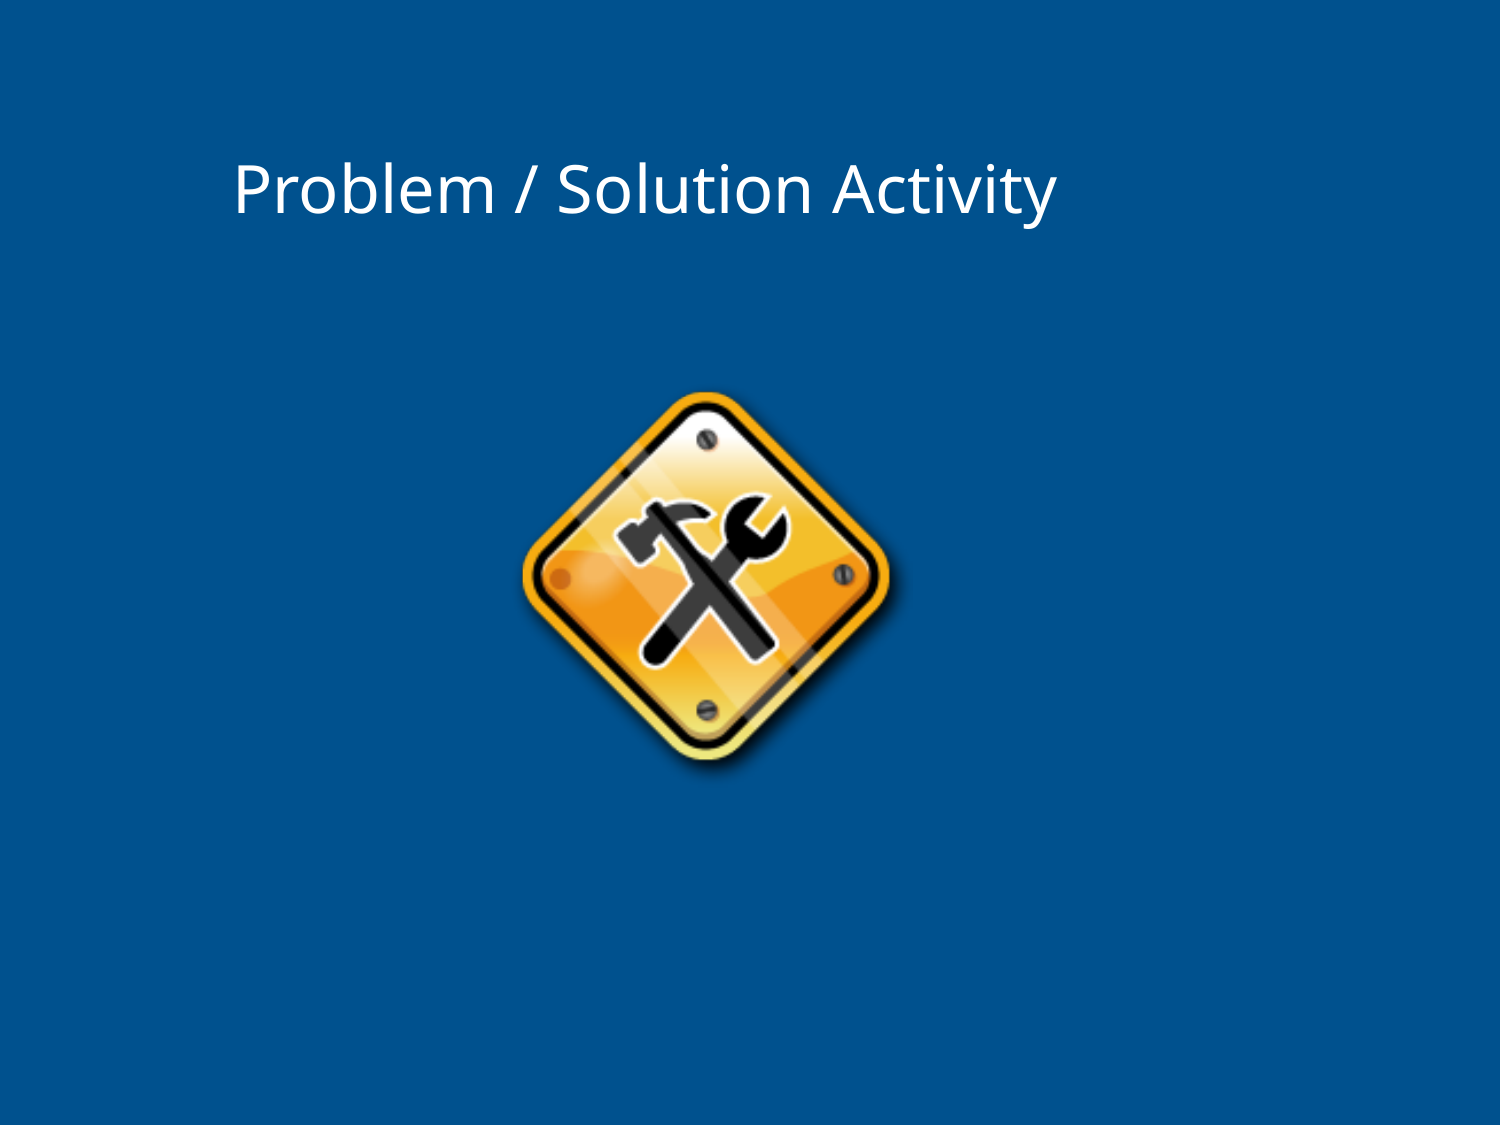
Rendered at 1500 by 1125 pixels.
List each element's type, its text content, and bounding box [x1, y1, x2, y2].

title Problem / Solution Activity [165, 110, 1335, 263]
picture [499, 374, 913, 788]
